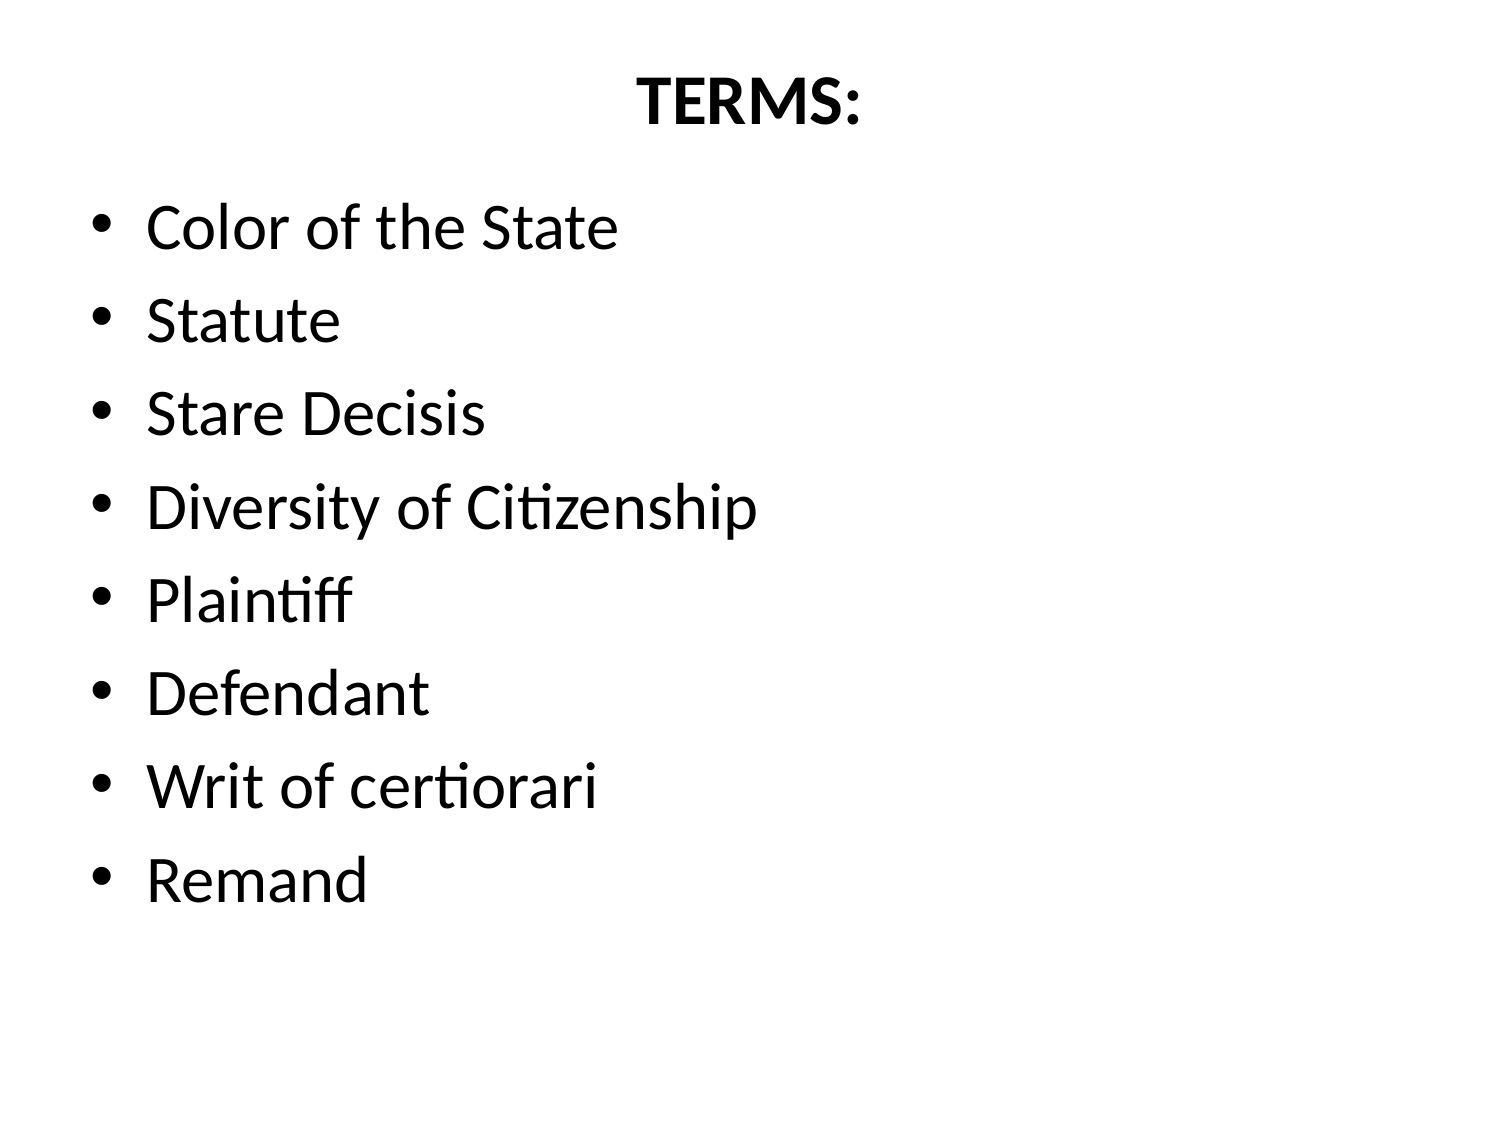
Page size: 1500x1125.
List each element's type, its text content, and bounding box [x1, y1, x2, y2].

list Color of the State Statute Stare Decisis Diversity of Citizenship Plaintiff Defendant Writ of certiorari Remand [75, 174, 1425, 1005]
title TERMS: [75, 45, 1425, 174]
